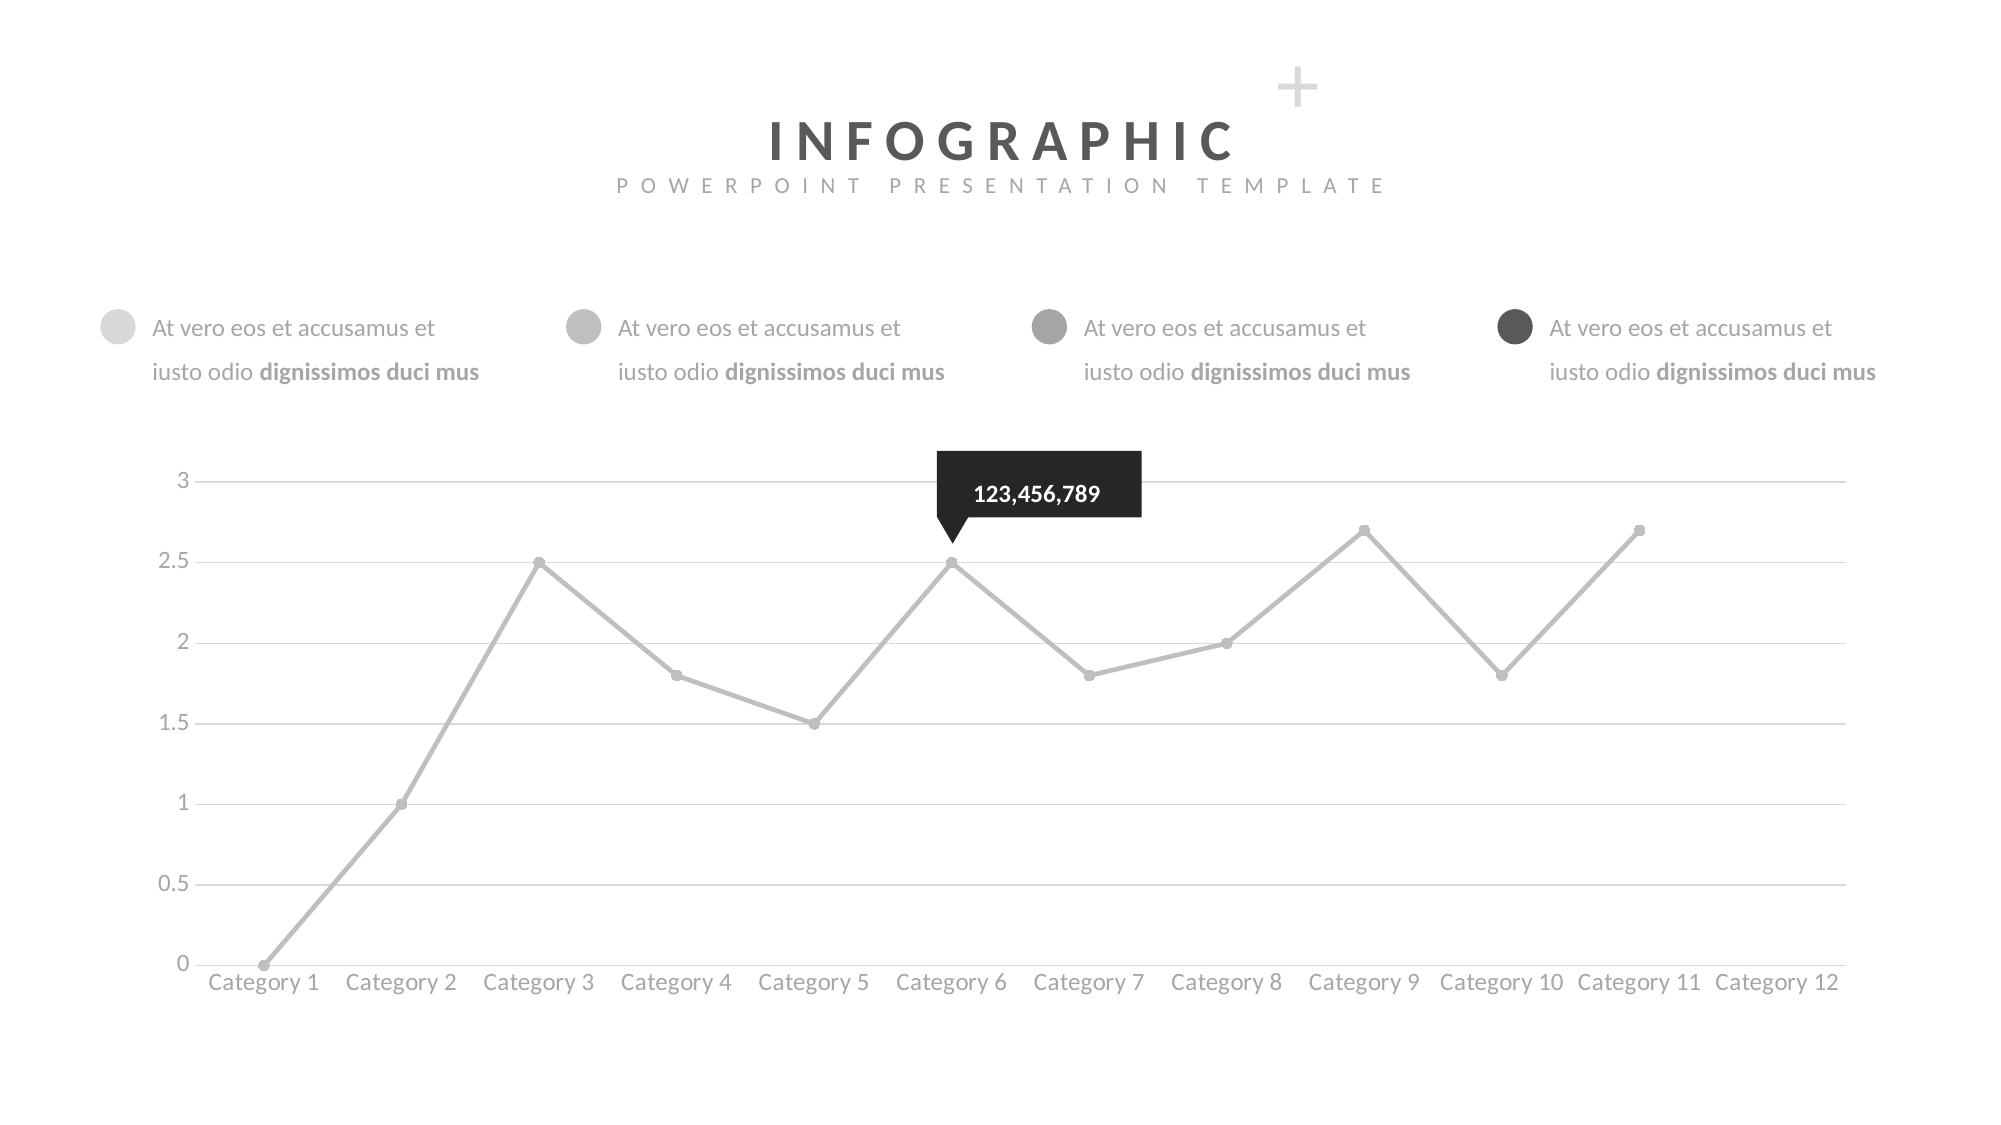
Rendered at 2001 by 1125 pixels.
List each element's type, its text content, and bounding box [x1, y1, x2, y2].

text_box POWERPOINT PRESENTATION TEMPLATE [601, 163, 1399, 206]
text_box INFOGRAPHIC [753, 94, 1247, 163]
text_box + [1259, 25, 1337, 141]
text_box At vero eos et accusamus et iusto odio dignissimos duci mus [1069, 288, 1437, 394]
chart [122, 458, 1881, 1008]
text_box At vero eos et accusamus et iusto odio dignissimos duci mus [137, 288, 506, 394]
text_box At vero eos et accusamus et iusto odio dignissimos duci mus [603, 288, 971, 394]
text_box [1030, 308, 1069, 346]
text_box [935, 449, 1143, 458]
text_box [99, 308, 137, 346]
text_box [565, 308, 603, 346]
text_box At vero eos et accusamus et iusto odio dignissimos duci mus [1534, 288, 1903, 394]
text_box [1496, 308, 1534, 346]
